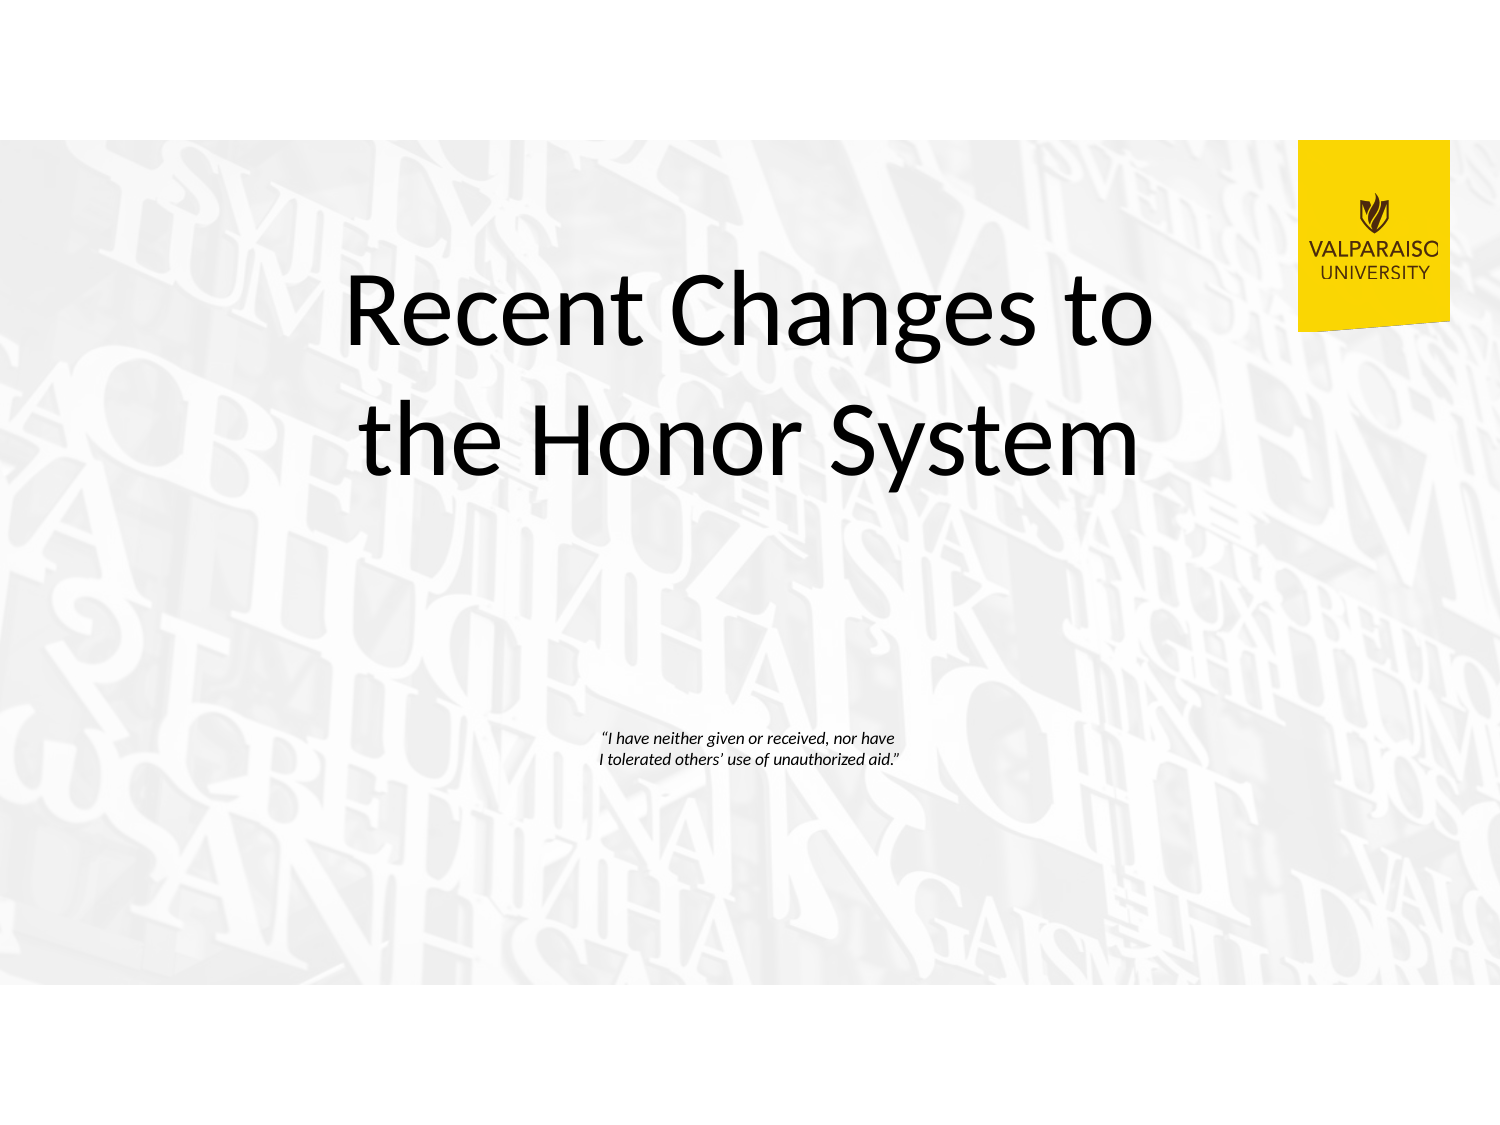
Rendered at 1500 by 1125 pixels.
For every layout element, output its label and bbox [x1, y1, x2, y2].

picture [0, 140, 1500, 985]
text_box [1298, 140, 1450, 333]
